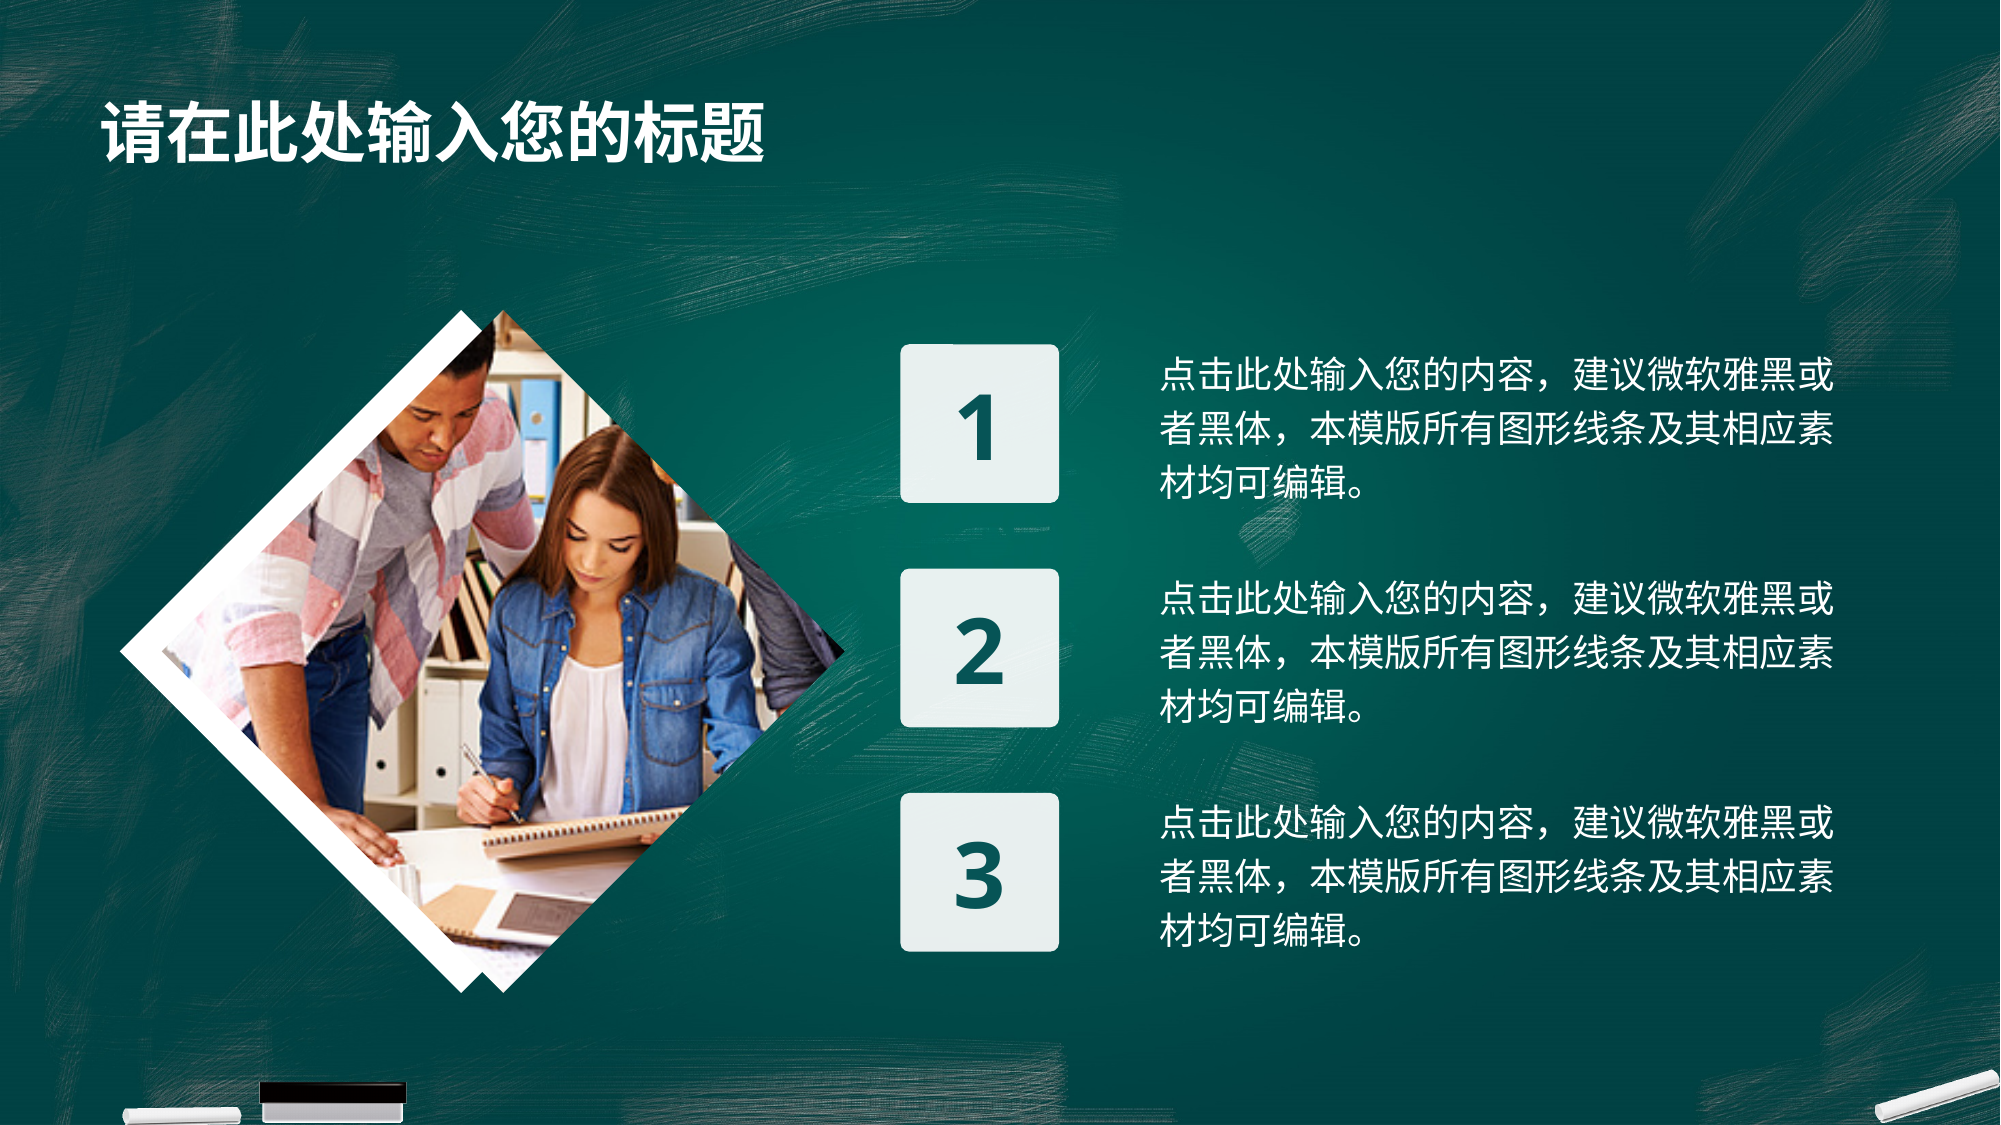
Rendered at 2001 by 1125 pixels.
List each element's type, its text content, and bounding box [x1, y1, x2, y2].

text_box 点击此处输入您的内容，建议微软雅黑或者黑体，本模版所有图形线条及其相应素材均可编辑。 [1145, 334, 1870, 511]
text_box 1 [899, 343, 1061, 504]
text_box 点击此处输入您的内容，建议微软雅黑或者黑体，本模版所有图形线条及其相应素材均可编辑。 [1145, 558, 1870, 736]
text_box [118, 308, 482, 995]
text_box 3 [899, 791, 1061, 953]
text_box [160, 308, 847, 995]
picture [0, 0, 2000, 1125]
text_box 点击此处输入您的内容，建议微软雅黑或者黑体，本模版所有图形线条及其相应素材均可编辑。 [1145, 782, 1870, 960]
title 请在此处输入您的标题 [84, 56, 1929, 216]
text_box 2 [899, 567, 1061, 729]
